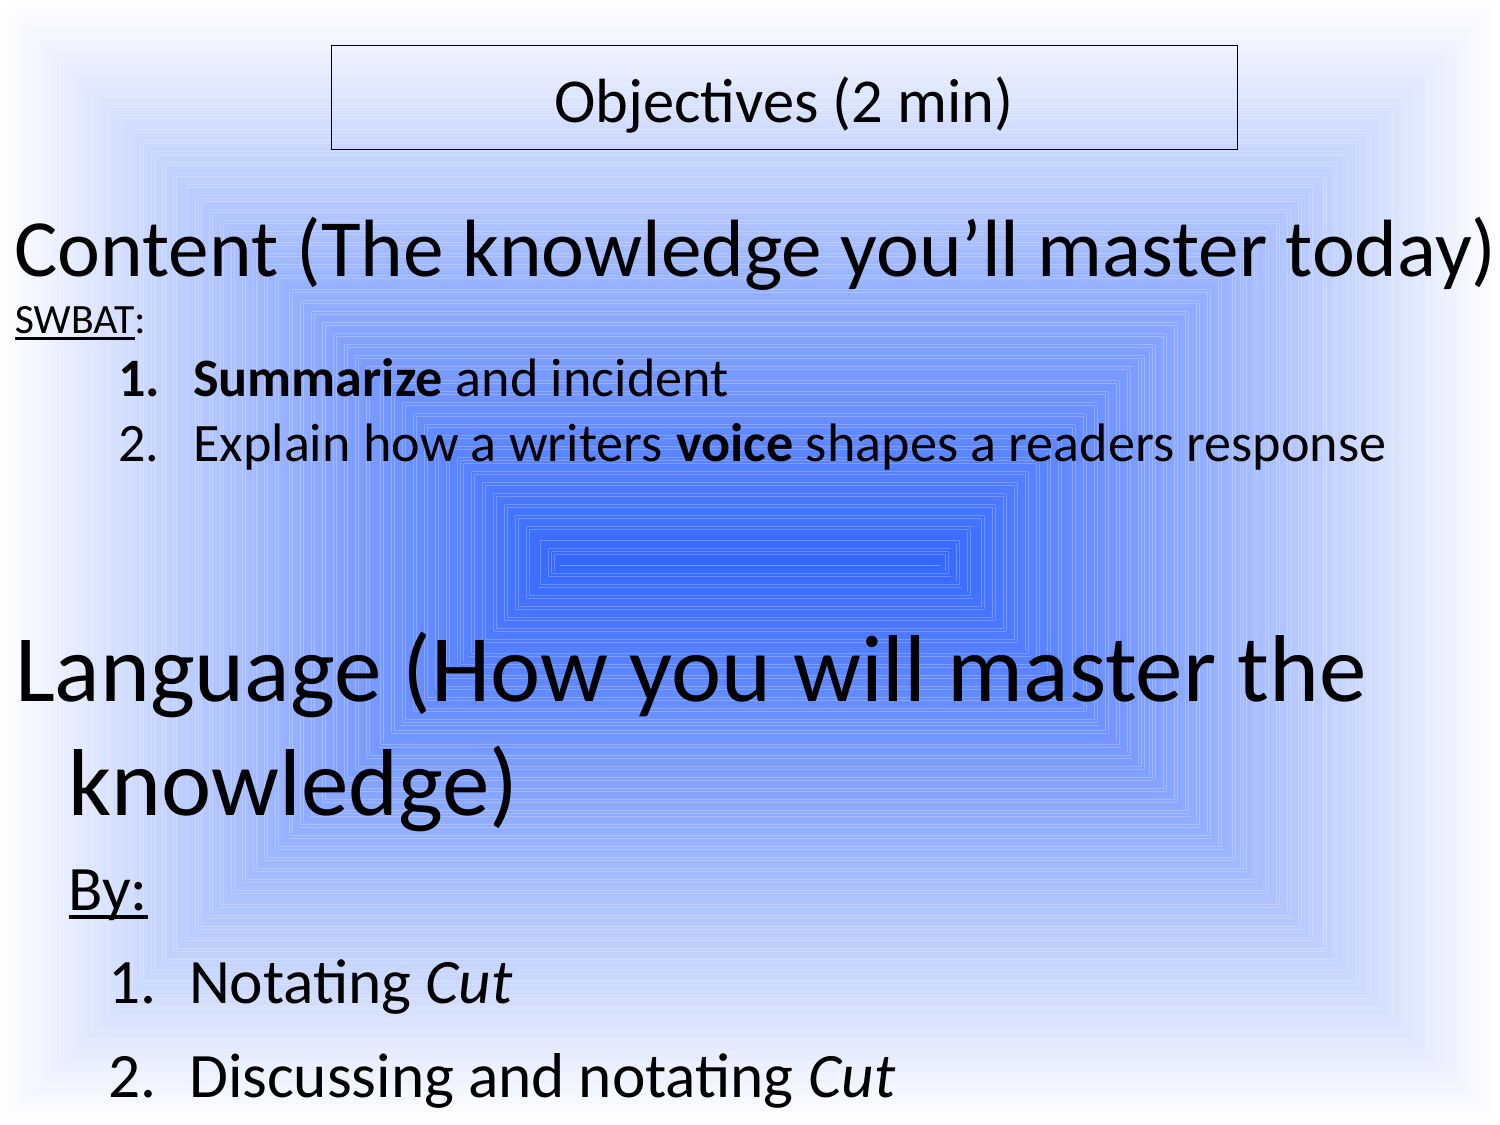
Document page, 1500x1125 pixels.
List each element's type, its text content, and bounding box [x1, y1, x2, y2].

list Language (How you will master the knowledge) By: Notating Cut Discussing and notating Cut [0, 555, 1500, 1125]
text_box Content (The knowledge you’ll master today) SWBAT: Summarize and incident Explain how a writers voice shapes a readers response [0, 187, 1500, 555]
title Objectives (2 min) [331, 45, 1238, 150]
